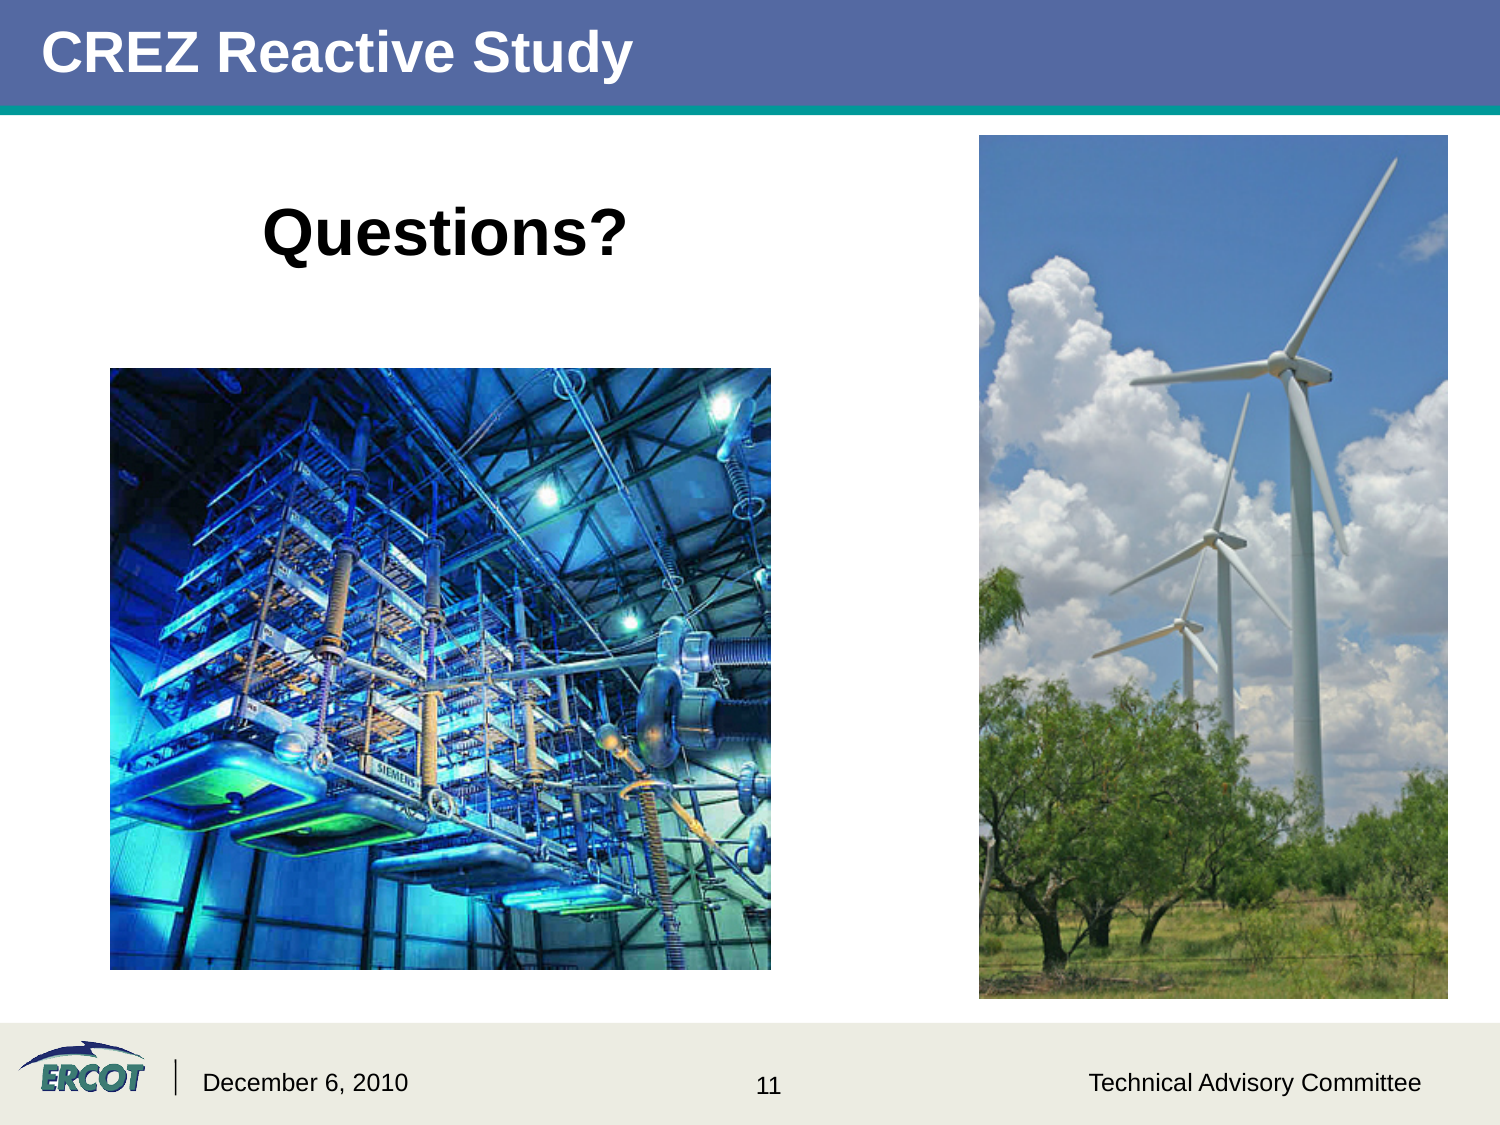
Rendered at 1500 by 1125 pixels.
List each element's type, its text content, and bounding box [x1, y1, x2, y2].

footer Technical Advisory Committee [1024, 1059, 1438, 1125]
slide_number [187, 1059, 538, 1125]
picture [110, 368, 771, 970]
picture [10, 1031, 151, 1111]
text_box CREZ Reactive Study [27, 7, 1425, 92]
text_box Questions? [239, 187, 671, 298]
picture [978, 134, 1448, 999]
